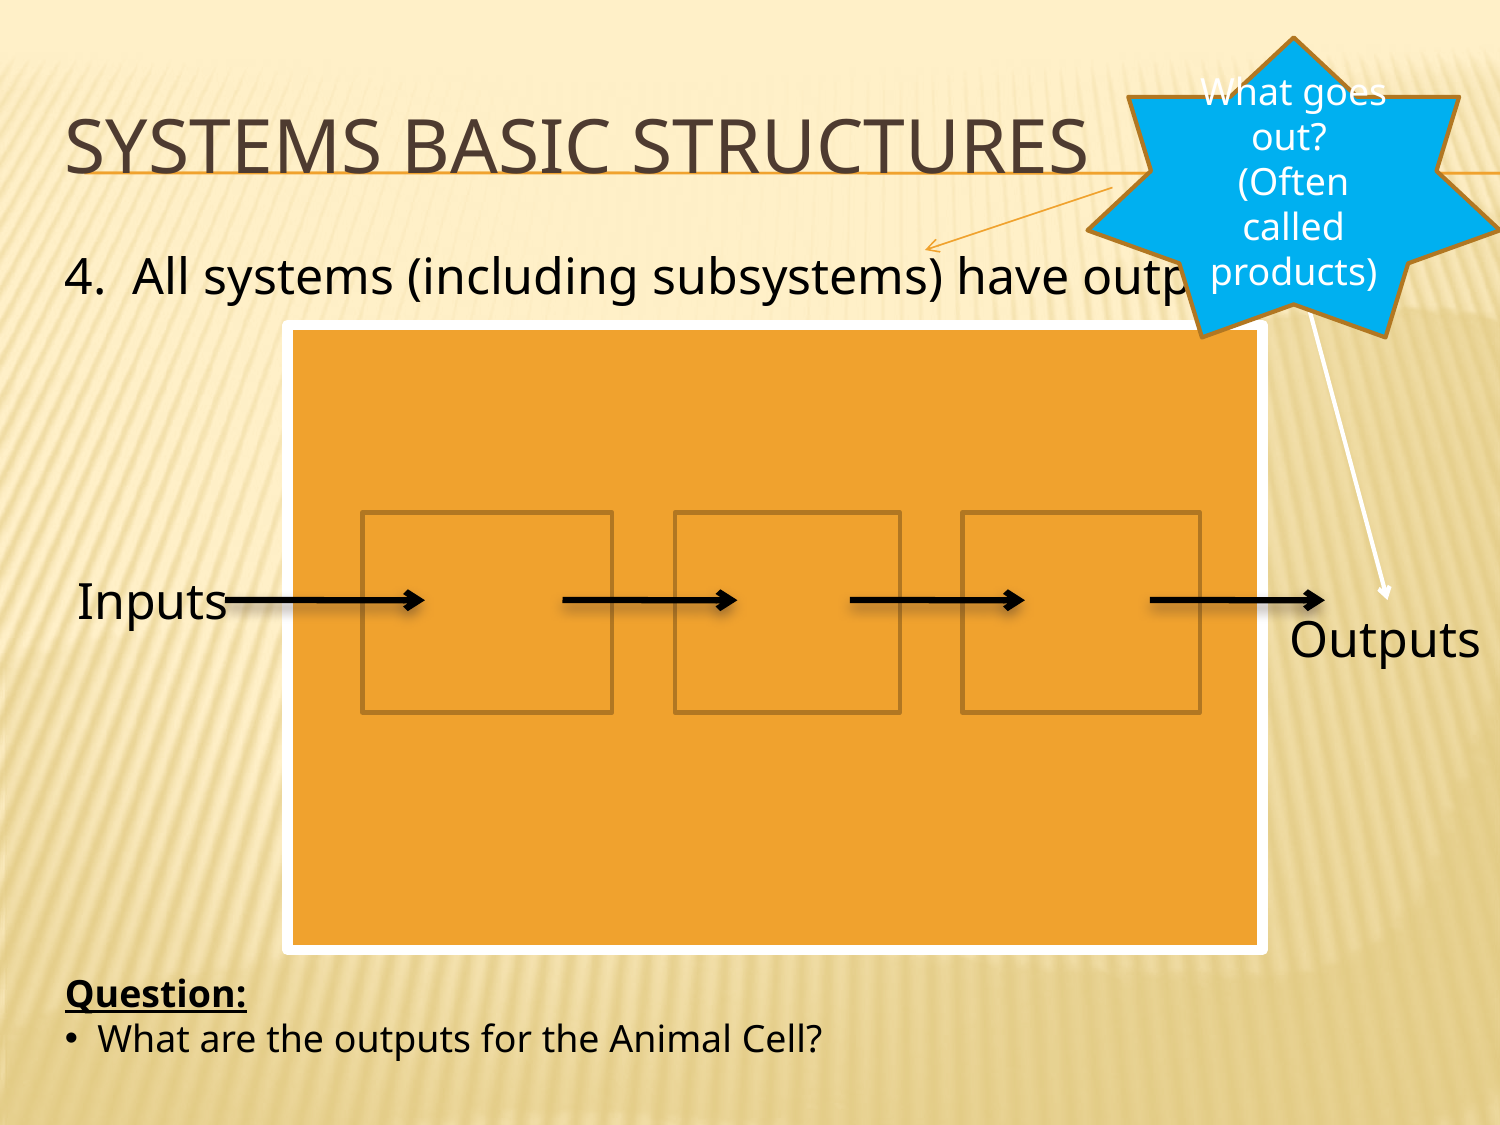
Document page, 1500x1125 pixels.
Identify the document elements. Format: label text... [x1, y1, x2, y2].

text_box [285, 323, 1264, 594]
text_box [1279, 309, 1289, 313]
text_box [924, 187, 1113, 251]
text_box [285, 621, 1264, 952]
text_box Outputs [1274, 599, 1500, 675]
title Systems Basic Structures [50, 75, 1249, 213]
title Systems Basic Structures [1339, 75, 1475, 203]
text_box Question: What are the outputs for the Animal Cell? [49, 962, 1388, 1068]
text_box [360, 510, 614, 715]
text_box Inputs [62, 562, 250, 638]
text_box 4. All systems (including subsystems) have outputs [50, 237, 1191, 313]
text_box [673, 510, 902, 715]
text_box What goes out? (Often called products) [1120, 35, 1500, 340]
text_box [960, 510, 1202, 715]
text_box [1299, 275, 1388, 601]
